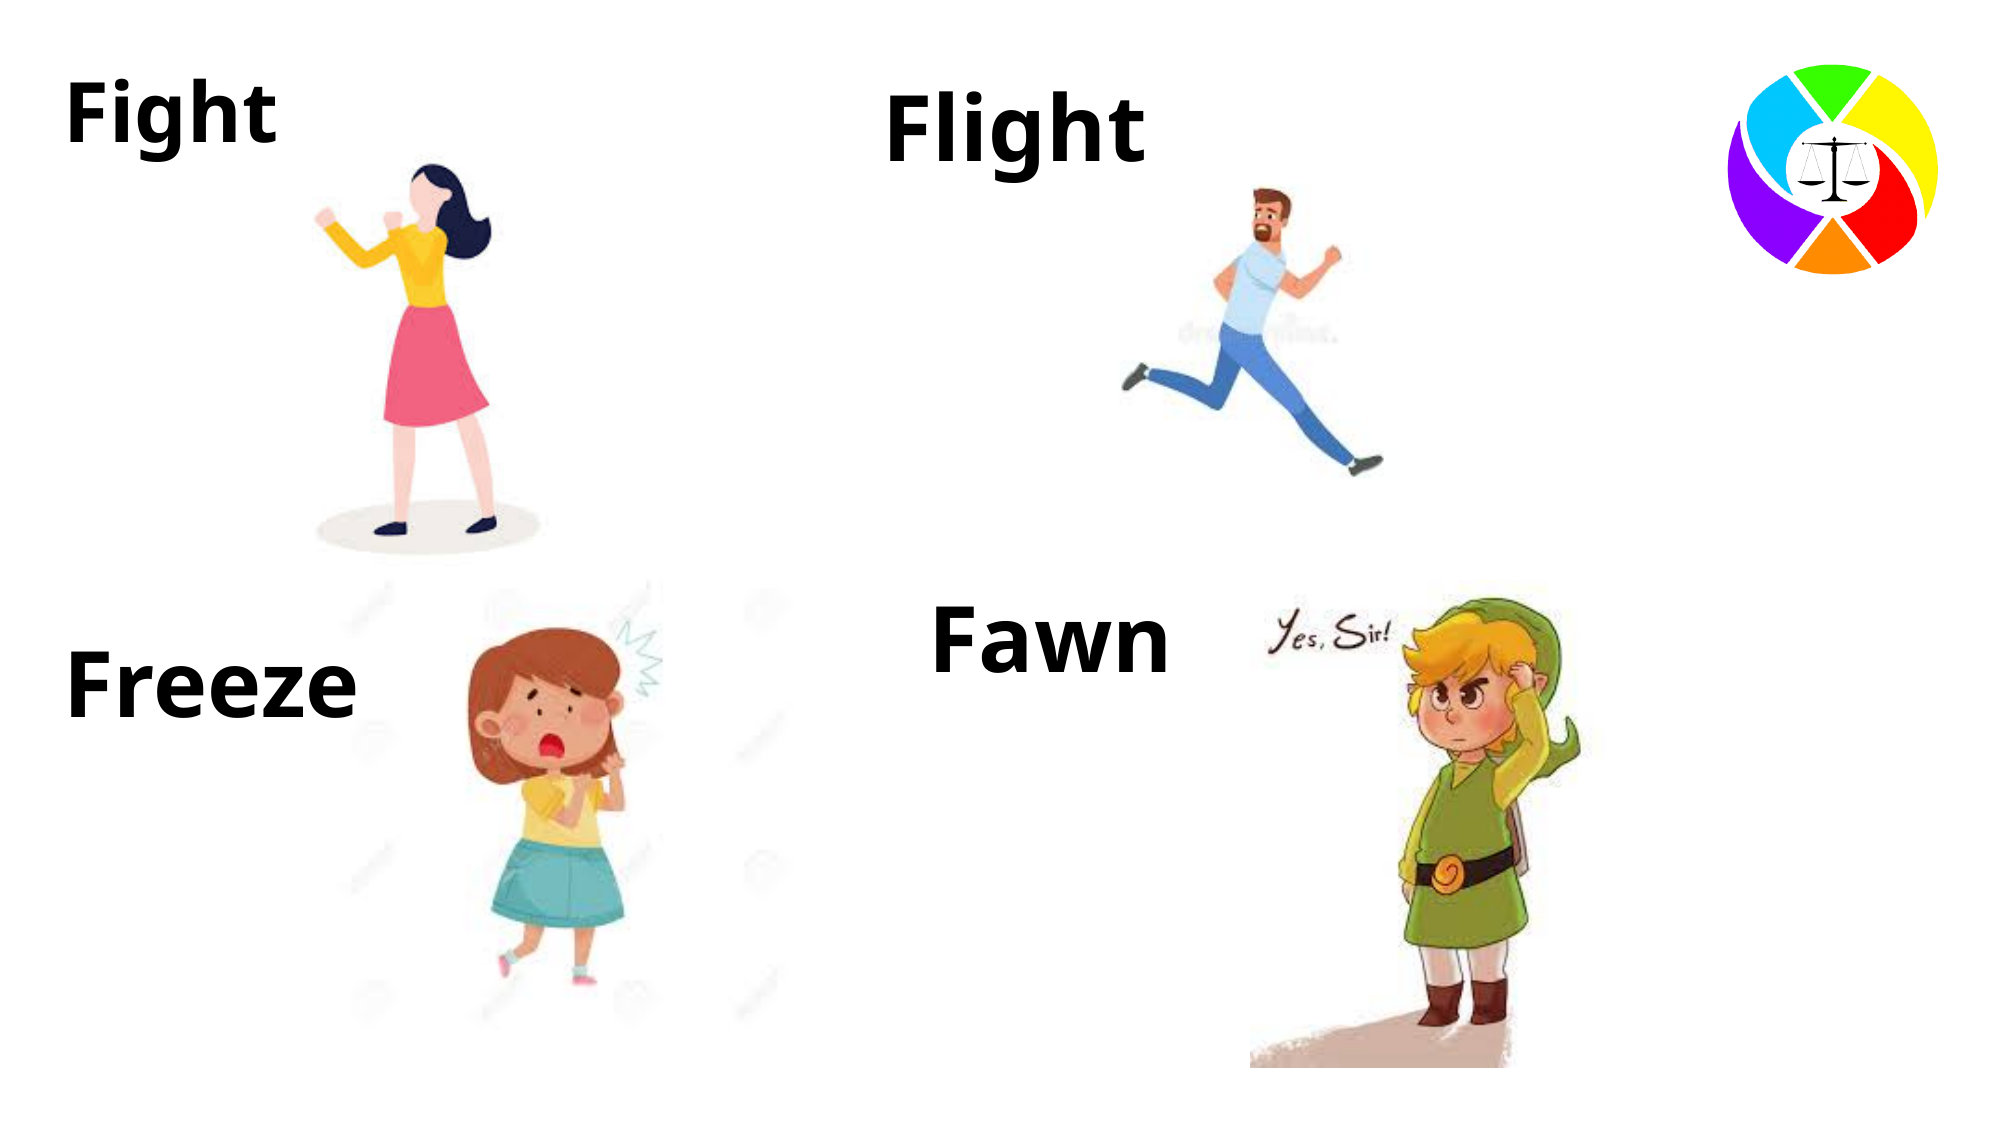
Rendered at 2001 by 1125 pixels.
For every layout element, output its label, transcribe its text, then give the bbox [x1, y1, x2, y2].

picture [1047, 127, 1459, 539]
picture [253, 109, 796, 1032]
text_box Fawn [913, 573, 1385, 698]
text_box Flight [867, 62, 1459, 188]
text_box Freeze [48, 618, 336, 744]
text_box Fight [48, 51, 401, 167]
picture [1694, 29, 1973, 308]
picture [1250, 580, 1607, 1068]
